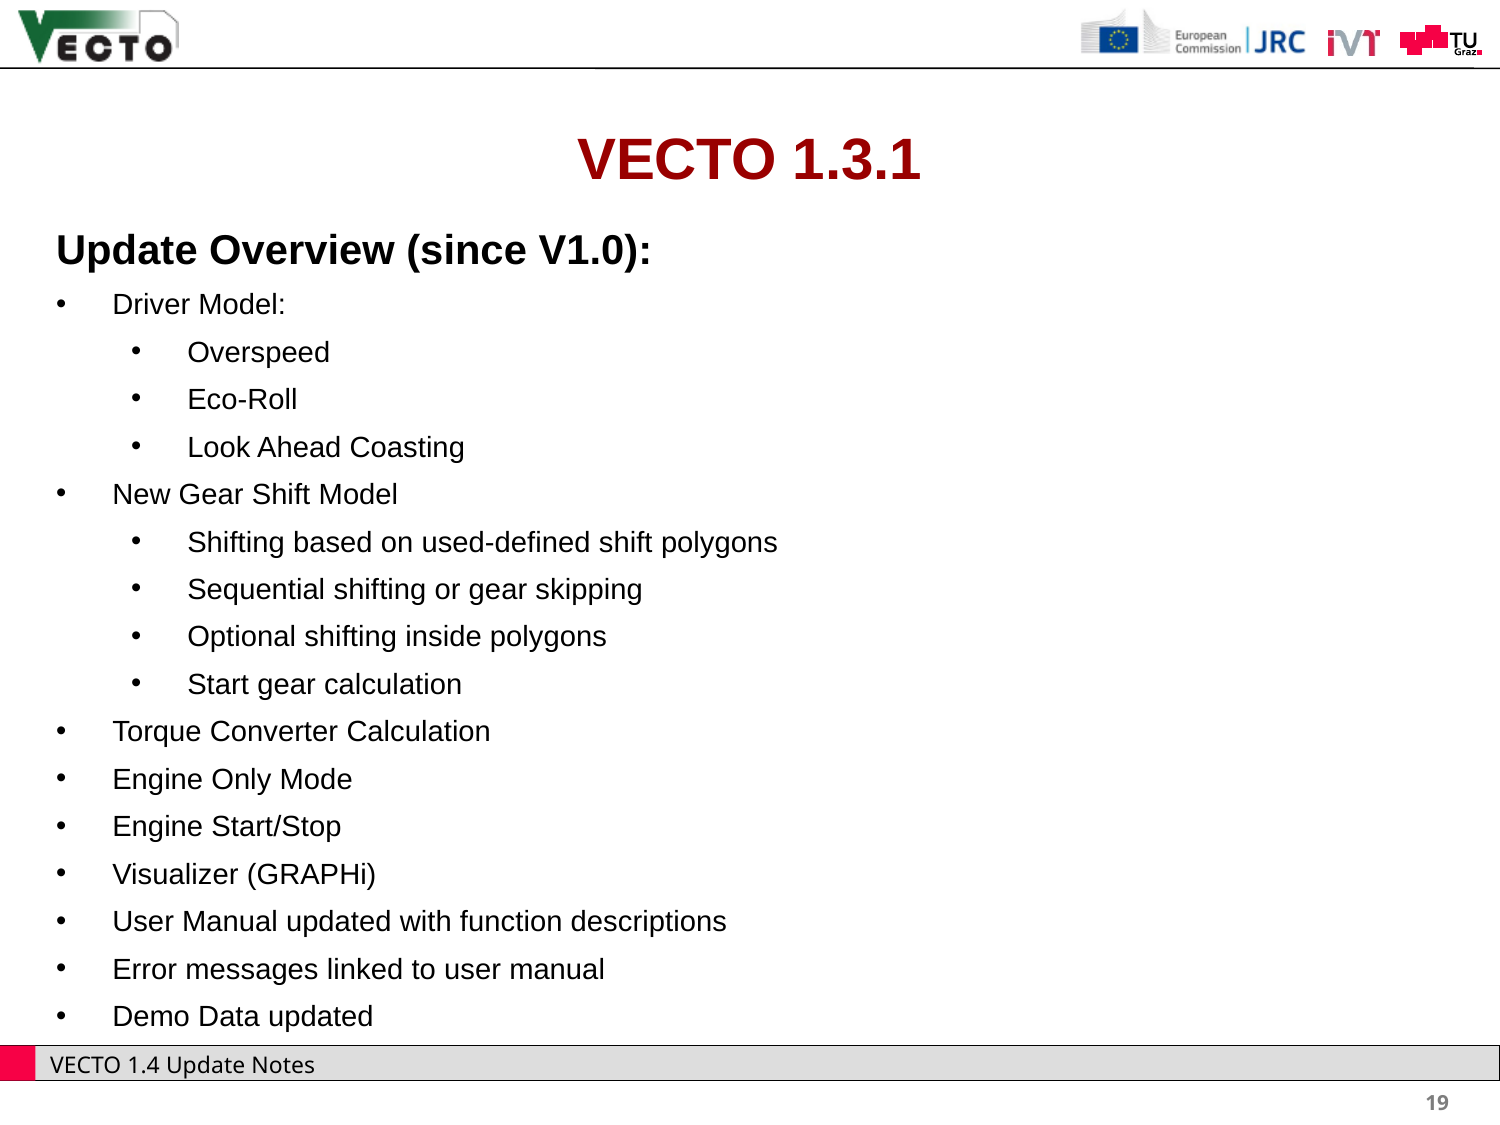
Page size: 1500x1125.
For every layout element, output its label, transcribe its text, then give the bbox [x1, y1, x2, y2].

text_box VECTO 1.3.1 [0, 127, 1500, 185]
picture [1328, 30, 1380, 56]
picture [17, 9, 179, 65]
text_box Update Overview (since V1.0): Driver Model: Overspeed Eco-Roll Look Ahead Coasting New Gear Shift Model Shifting based on used-defined shift polygons Sequential shifting or gear skipping Optional shifting inside polygons Start gear calculation Torque Converter Calculation Engine Only Mode Engine Start/Stop Visualizer (GRAPHi) User Manual updated with function descriptions Error messages linked to user manual Demo Data updated [41, 215, 1436, 1040]
picture [1080, 7, 1306, 54]
